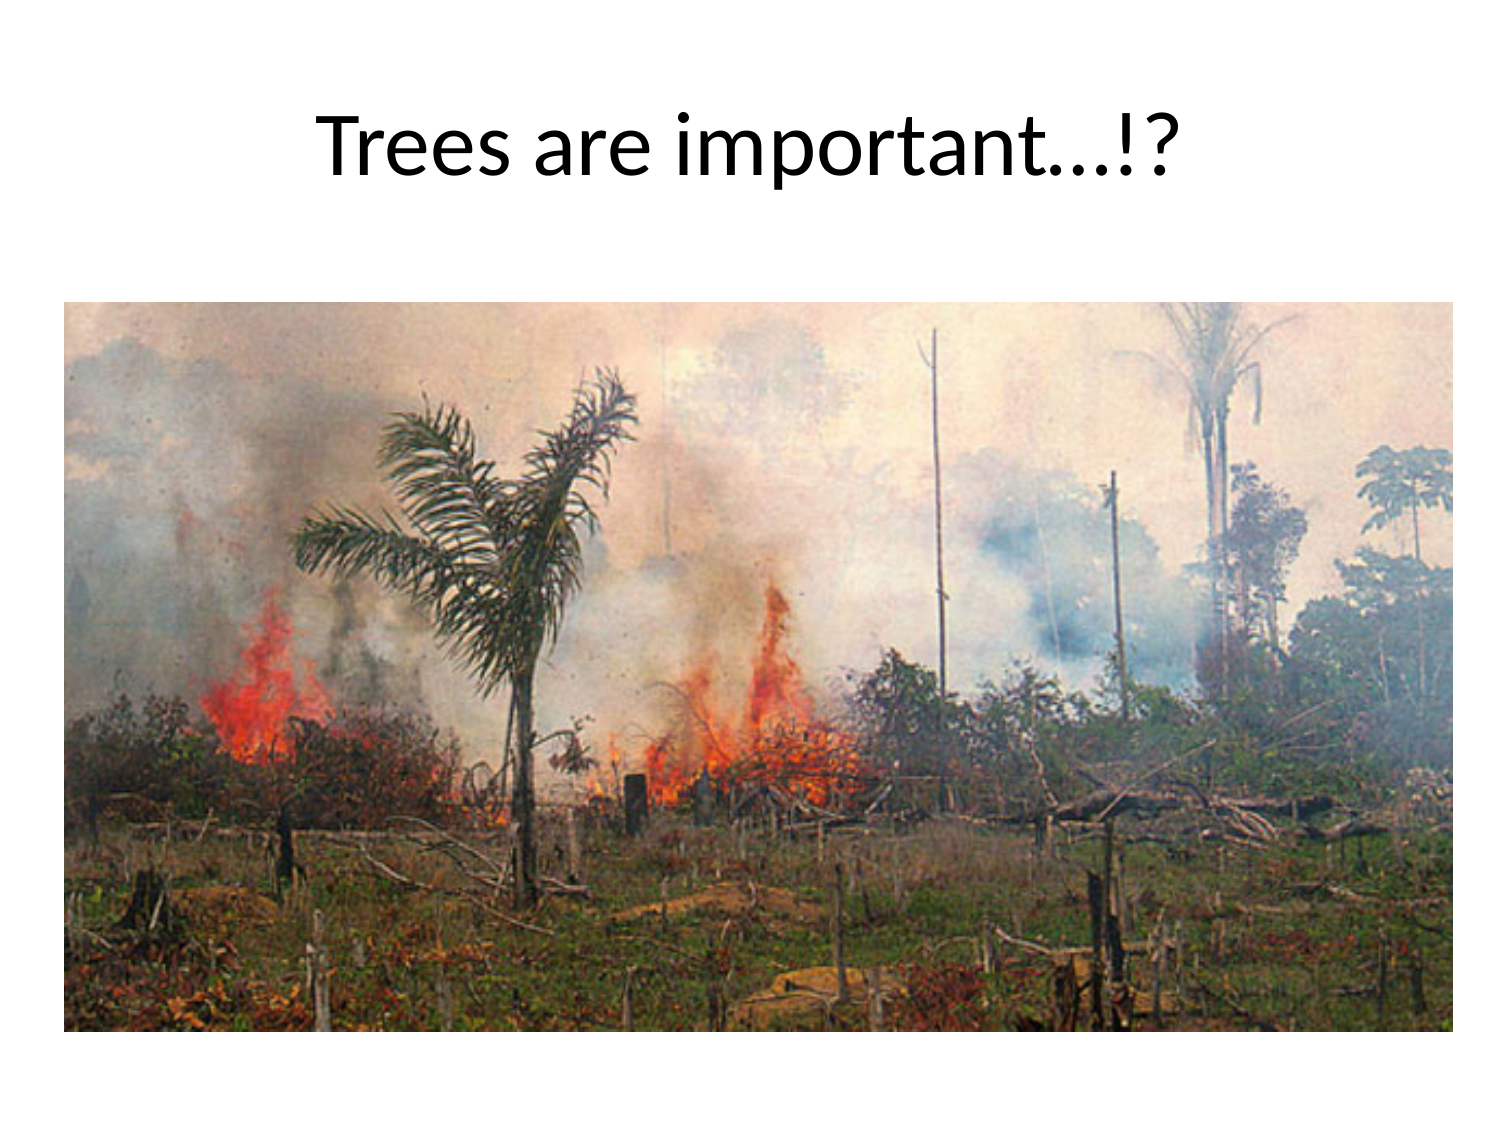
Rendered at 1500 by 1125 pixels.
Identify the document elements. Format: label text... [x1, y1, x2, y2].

title Trees are important…!? [75, 45, 1425, 233]
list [64, 302, 1453, 1033]
